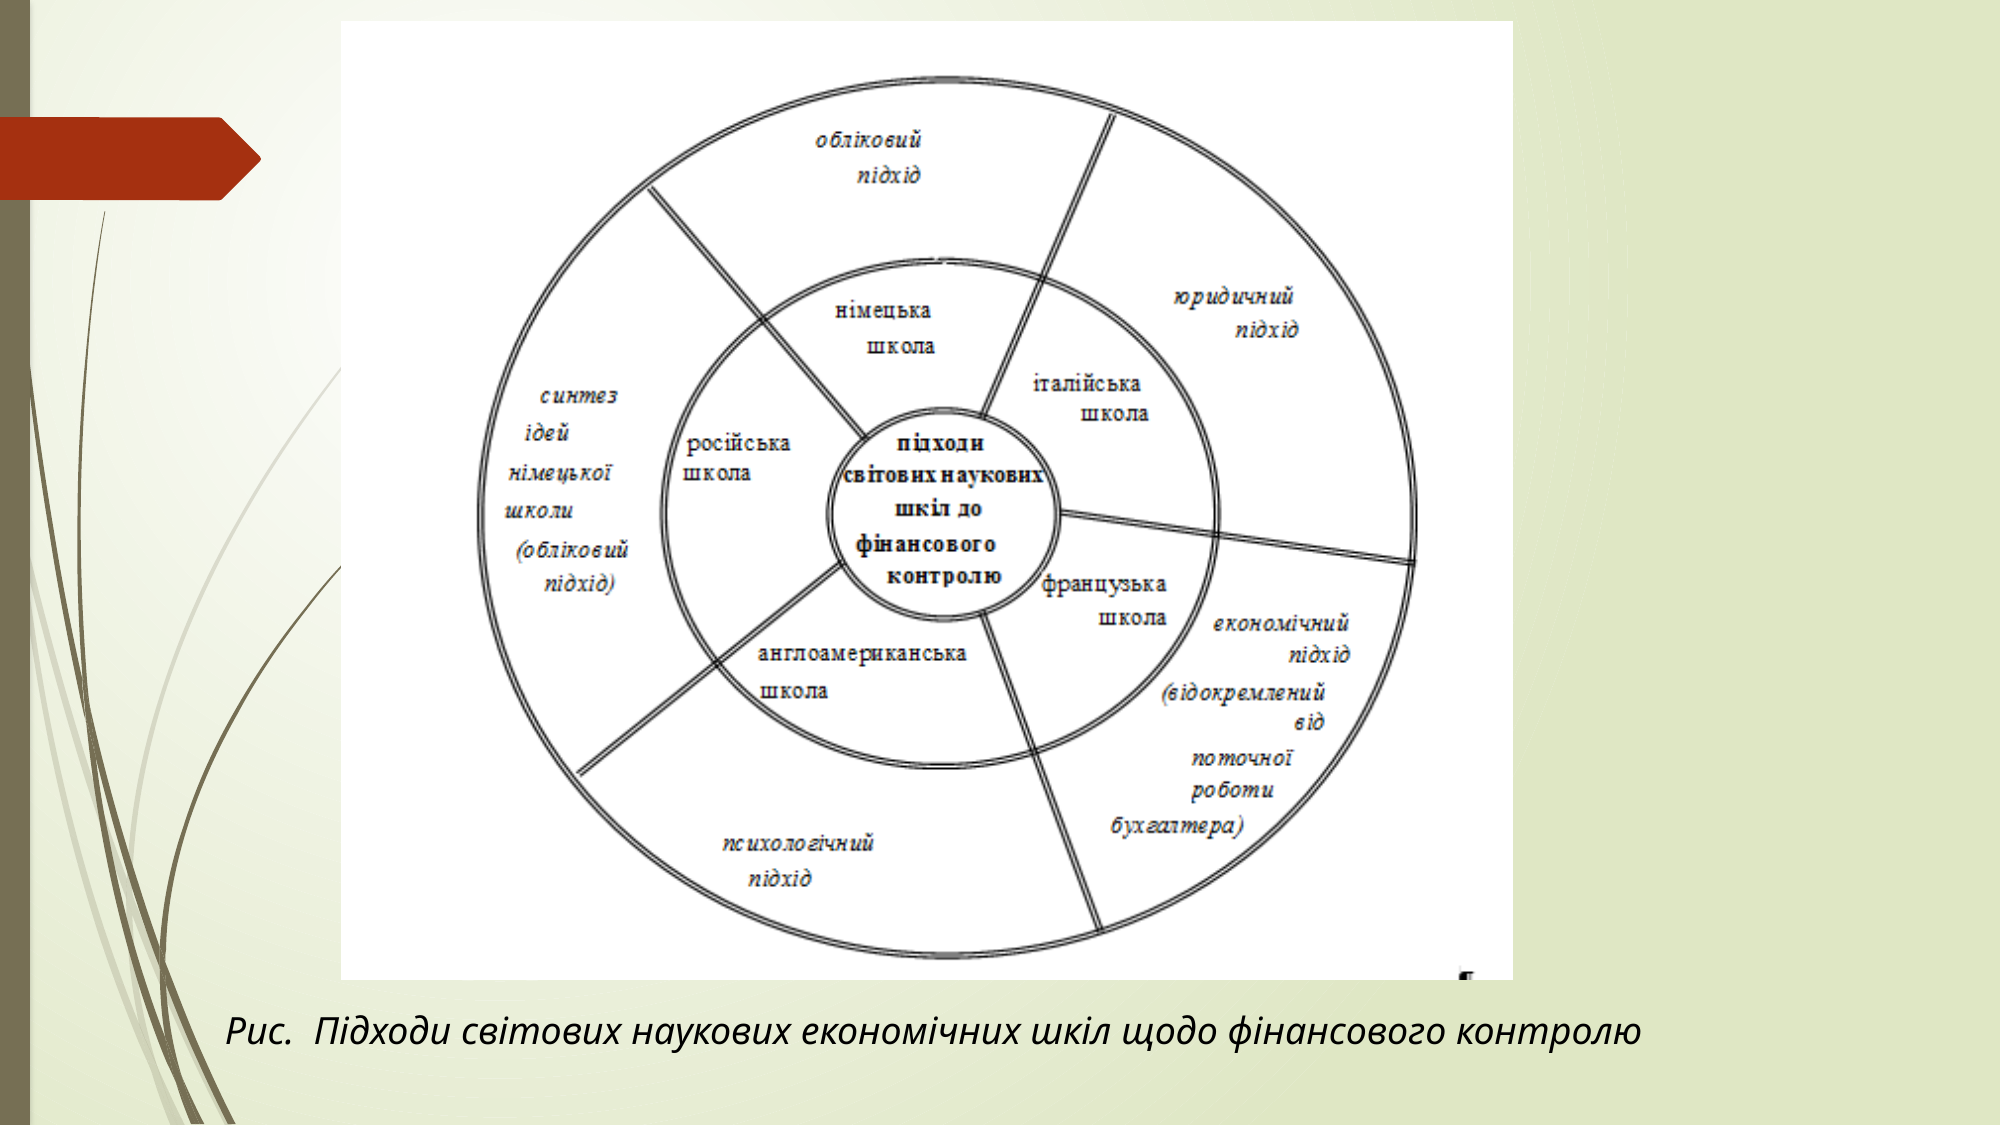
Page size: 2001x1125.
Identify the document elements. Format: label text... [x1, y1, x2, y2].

text_box Рис. Підходи світових наукових економічних шкіл щодо фінансового контролю [209, 999, 1785, 1105]
picture [341, 21, 1514, 980]
